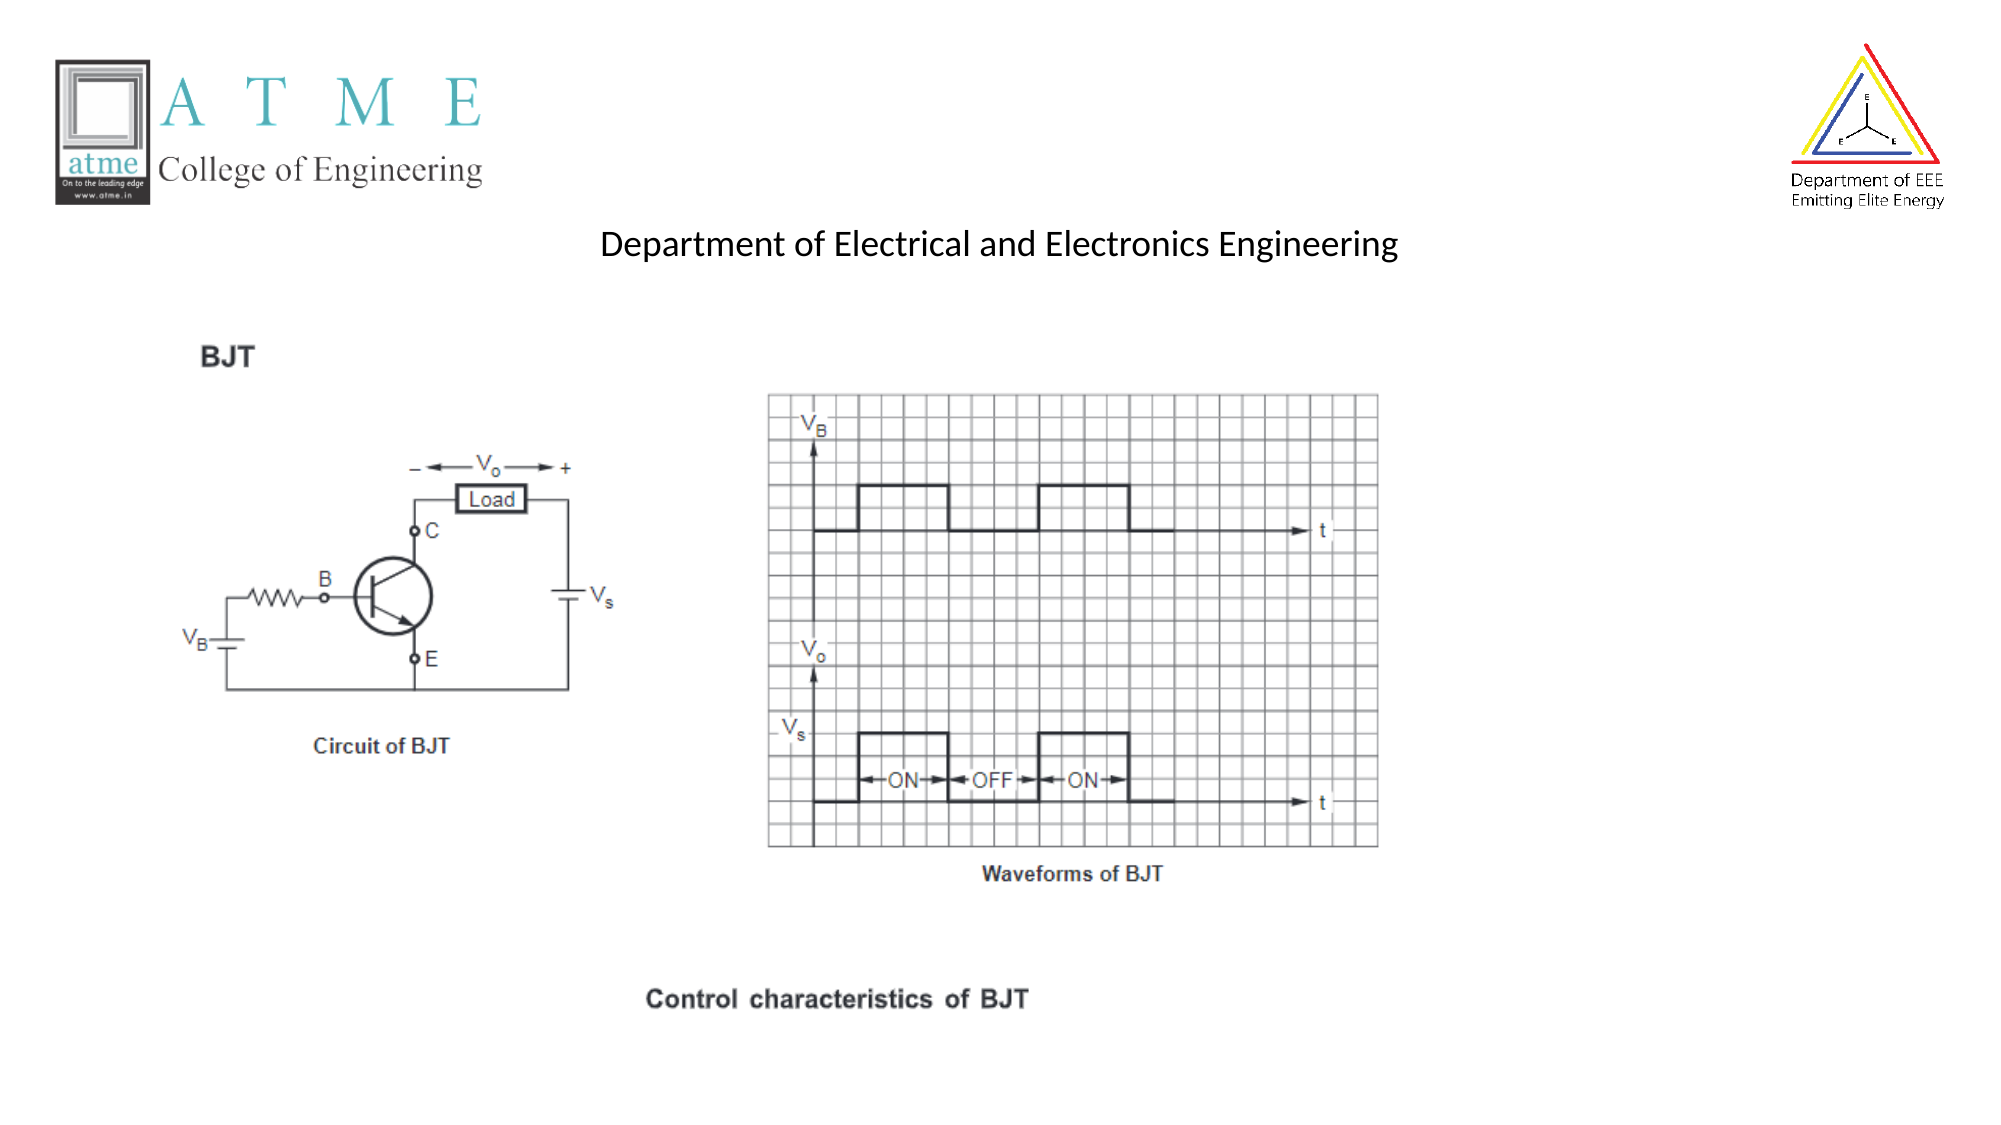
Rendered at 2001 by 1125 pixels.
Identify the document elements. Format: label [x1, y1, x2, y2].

picture [190, 326, 276, 385]
picture [637, 974, 1054, 1030]
picture [49, 51, 488, 212]
picture [762, 384, 1385, 907]
picture [156, 424, 618, 709]
picture [312, 730, 463, 768]
picture [1783, 37, 1948, 212]
